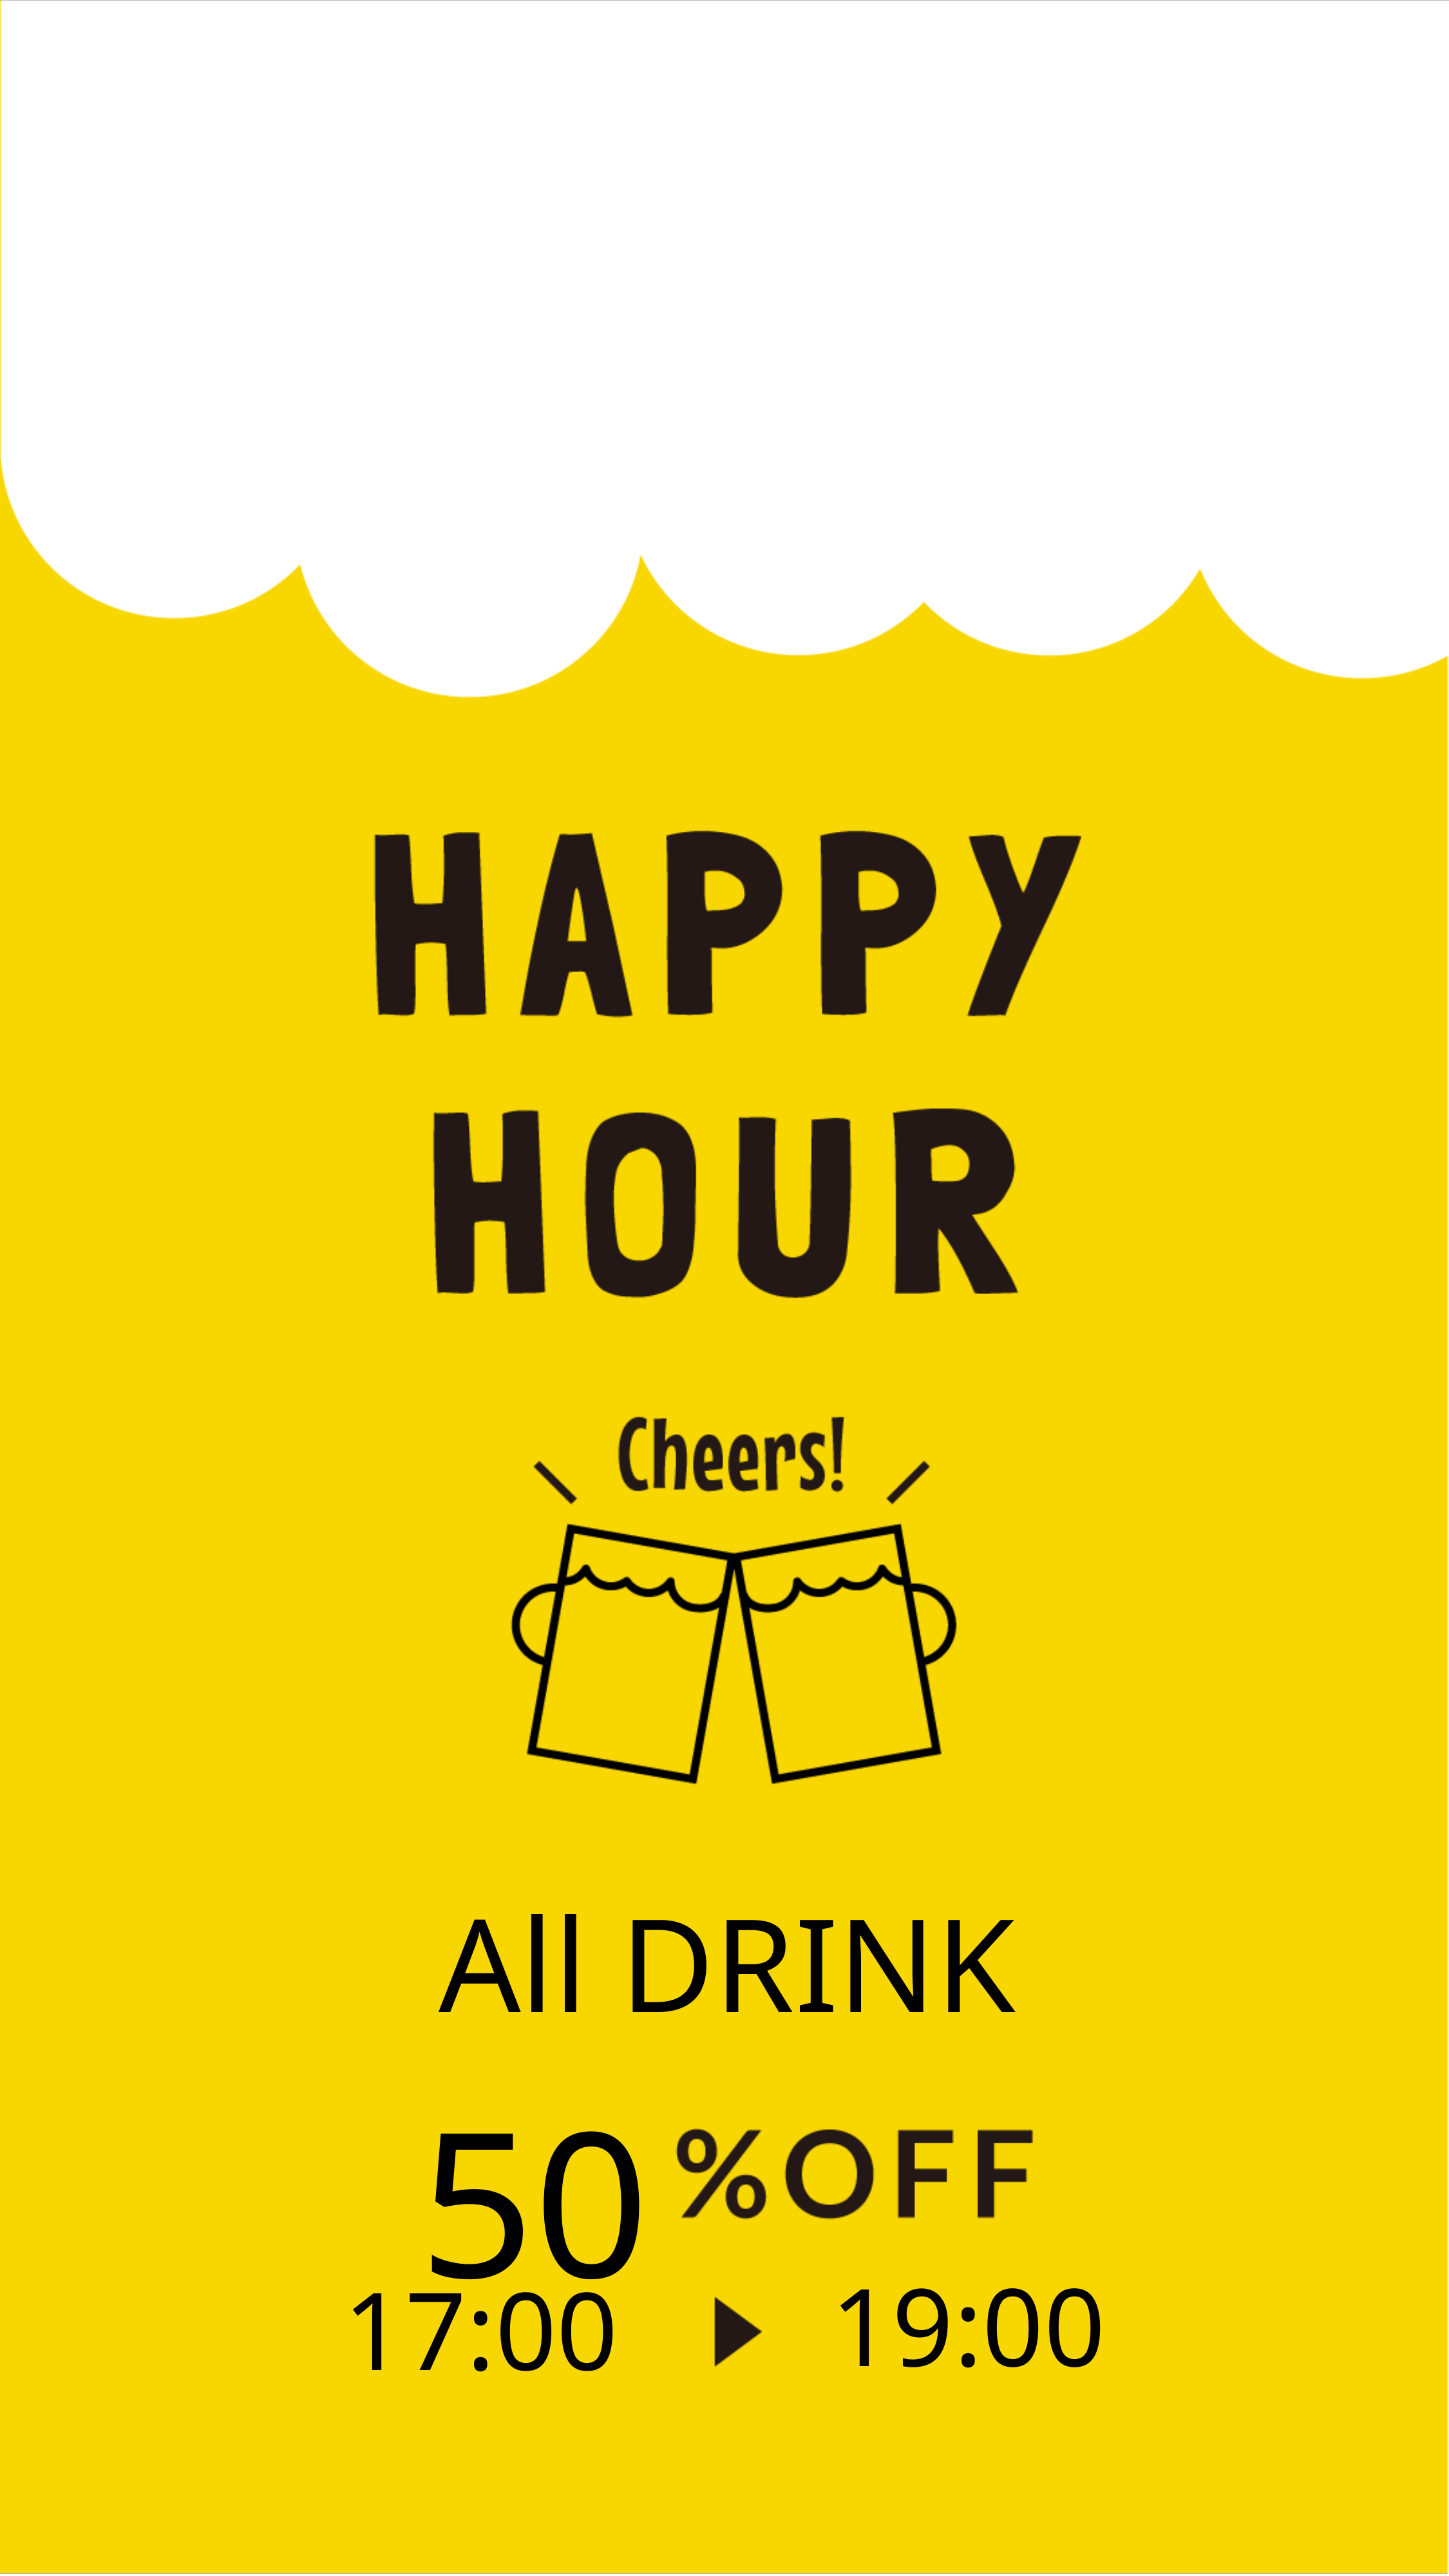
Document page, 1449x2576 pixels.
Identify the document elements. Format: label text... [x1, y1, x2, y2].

picture [0, 0, 1449, 2575]
text_box 19:00 [821, 2254, 1132, 2393]
text_box 50 [221, 1951, 659, 2323]
text_box All DRINK [195, 1801, 1260, 2043]
text_box 17:00 [334, 2323, 645, 2397]
